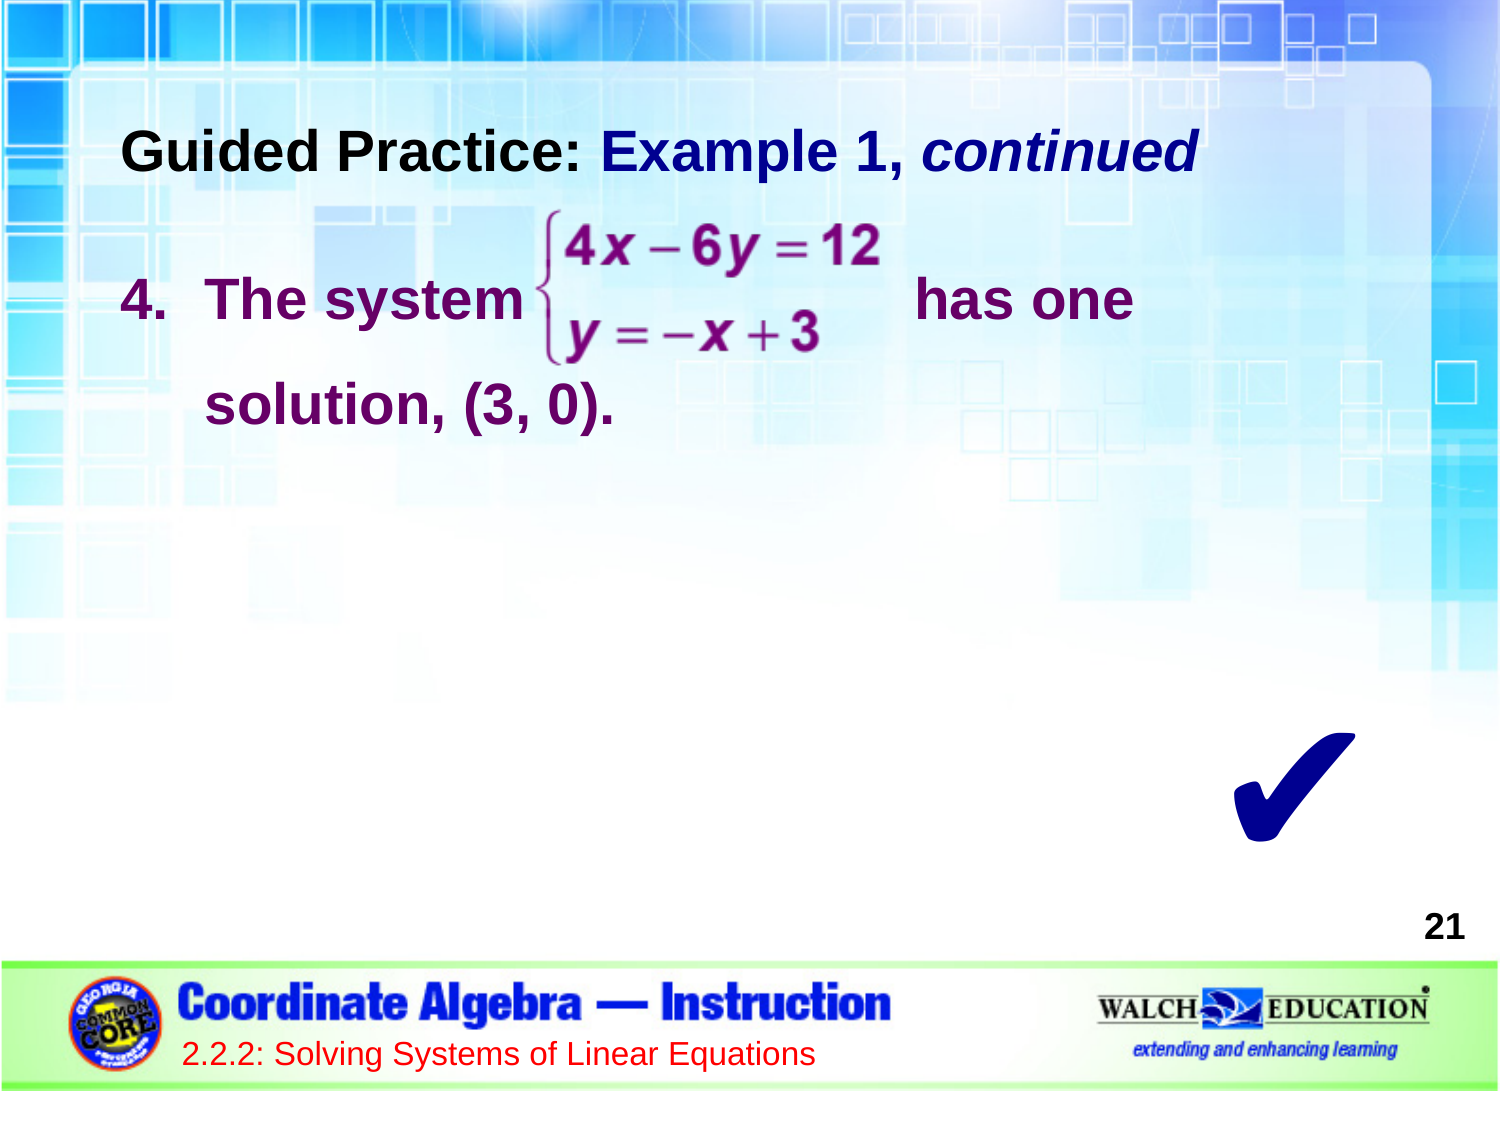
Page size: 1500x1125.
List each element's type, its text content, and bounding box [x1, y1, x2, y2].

picture [1, 0, 1500, 1091]
list 2.2.2: Solving Systems of Linear Equations [166, 1024, 1074, 1068]
text_box ✔ [1128, 651, 1394, 907]
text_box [530, 206, 884, 369]
subtitle Guided Practice: Example 1, continued The system has one solution, (3, 0). [105, 105, 1394, 925]
slide_number 21 [1361, 901, 1481, 949]
